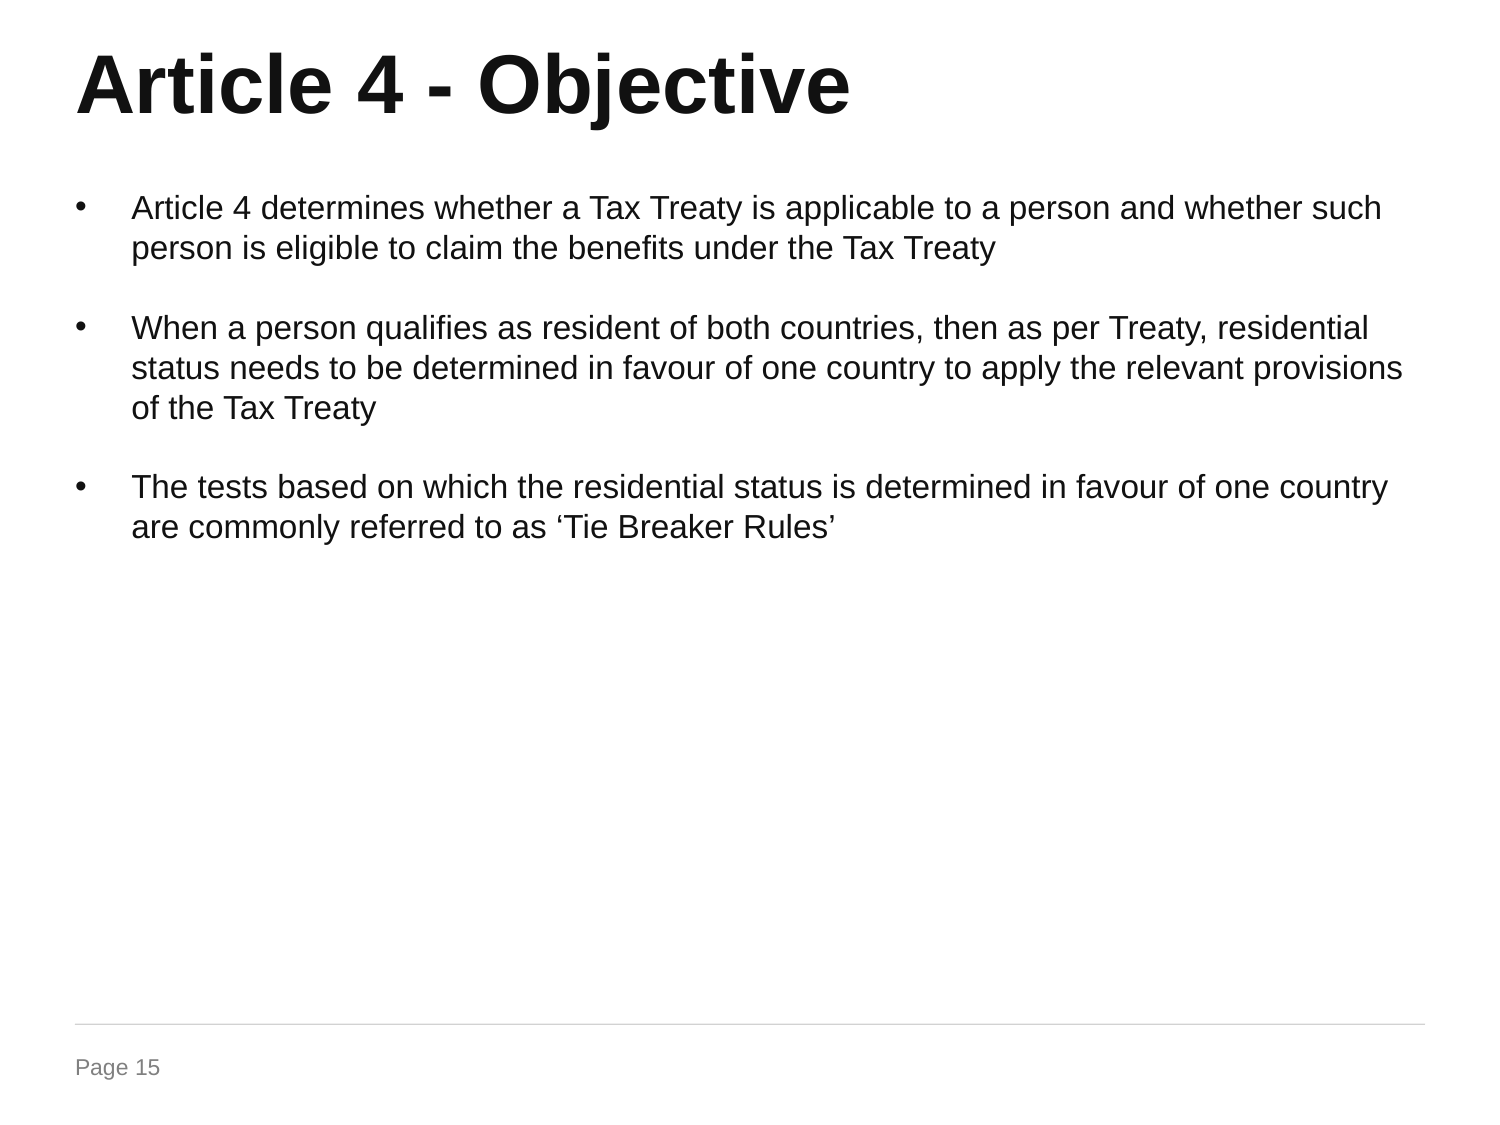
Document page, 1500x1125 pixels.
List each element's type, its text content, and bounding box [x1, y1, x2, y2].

list Article 4 determines whether a Tax Treaty is applicable to a person and whether such person is eligible to claim the benefits under the Tax Treaty When a person qualifies as resident of both countries, then as per Treaty, residential status needs to be determined in favour of one country to apply the relevant provisions of the Tax Treaty The tests based on which the residential status is determined in favour of one country are commonly referred to as ‘Tie Breaker Rules’ [75, 186, 1425, 981]
title Article 4 - Objective [75, 45, 1425, 186]
